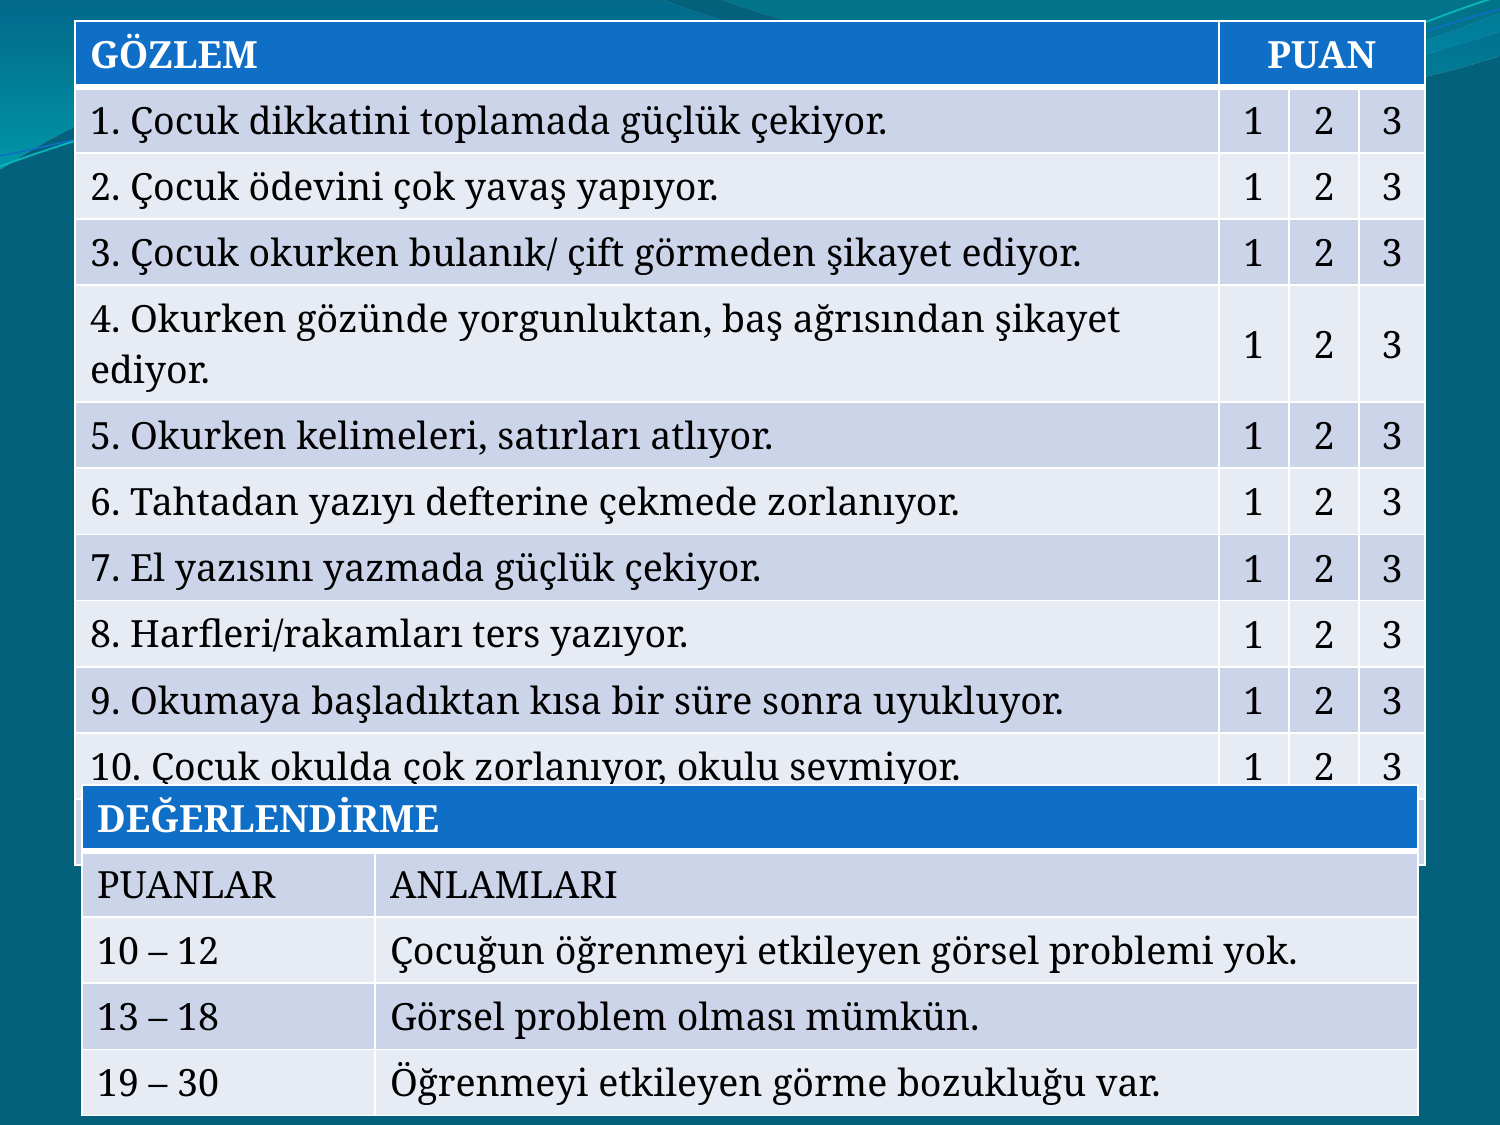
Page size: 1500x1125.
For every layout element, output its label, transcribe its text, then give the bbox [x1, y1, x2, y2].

table_cell 13 – 18 [83, 984, 374, 1049]
table_header GÖZLEM [76, 22, 1218, 84]
table_cell 1 [1220, 601, 1288, 666]
table_cell 3 [1360, 403, 1424, 467]
table_cell 7. El yazısını yazmada güçlük çekiyor. [76, 535, 1218, 600]
table_cell 3 [1360, 601, 1424, 666]
table_cell 1 [1220, 403, 1288, 467]
table_cell 3 [1360, 286, 1424, 401]
table_cell 3 [1360, 469, 1424, 534]
table_cell 2 [1290, 734, 1358, 784]
table_cell 6. Tahtadan yazıyı defterine çekmede zorlanıyor. [76, 469, 1218, 534]
table_cell 3 [1360, 154, 1424, 218]
table_cell 2 [1290, 601, 1358, 666]
table_cell 3 [1360, 220, 1424, 284]
table_cell 1. Çocuk dikkatini toplamada güçlük çekiyor. [76, 90, 1218, 152]
table_cell 3 [1360, 535, 1424, 600]
table_header PUAN [1220, 22, 1424, 84]
table_cell 3. Çocuk okurken bulanık/ çift görmeden şikayet ediyor. [76, 220, 1218, 284]
table_cell 2 [1290, 154, 1358, 218]
table_cell 2 [1290, 286, 1358, 401]
table_cell 1 [1220, 469, 1288, 534]
table_cell 4. Okurken gözünde yorgunluktan, baş ağrısından şikayet ediyor. [76, 286, 1218, 401]
table_cell 1 [1220, 286, 1288, 401]
table_cell 1 [1220, 668, 1288, 732]
table_cell 2 [1290, 90, 1358, 152]
table_cell Görsel problem olması mümkün. [376, 984, 1417, 1049]
table_cell 2 [1290, 668, 1358, 732]
table_cell 2 [1290, 535, 1358, 600]
table_cell 3 [1360, 734, 1424, 798]
table_cell 1 [1220, 154, 1288, 218]
table_cell 10. Çocuk okulda çok zorlanıyor, okulu sevmiyor. [76, 734, 1218, 798]
table_cell 2. Çocuk ödevini çok yavaş yapıyor. [76, 154, 1218, 218]
table_cell 2 [1290, 403, 1358, 467]
table_cell TOPLAM [76, 800, 81, 864]
table_cell 3 [1360, 90, 1424, 152]
table_cell 5. Okurken kelimeleri, satırları atlıyor. [76, 403, 1218, 467]
table_cell 2 [1290, 469, 1358, 534]
table_cell 1 [1220, 535, 1288, 600]
table_cell 3 [1360, 668, 1424, 732]
table_cell Öğrenmeyi etkileyen görme bozukluğu var. [376, 1050, 1417, 1115]
table_header DEĞERLENDİRME [83, 786, 1417, 848]
table_cell 19 – 30 [83, 1050, 374, 1115]
table_cell [1419, 800, 1424, 864]
table_cell PUANLAR [83, 854, 374, 916]
table_cell ANLAMLARI [376, 854, 1417, 916]
table_cell 1 [1220, 90, 1288, 152]
table_cell 9. Okumaya başladıktan kısa bir süre sonra uyukluyor. [76, 668, 1218, 732]
table_cell 10 – 12 [83, 918, 374, 982]
table_cell 1 [1220, 734, 1288, 784]
table_cell 2 [1290, 220, 1358, 284]
table_cell Çocuğun öğrenmeyi etkileyen görsel problemi yok. [376, 918, 1417, 982]
table_cell 8. Harfleri/rakamları ters yazıyor. [76, 601, 1218, 666]
table_cell 1 [1220, 220, 1288, 284]
